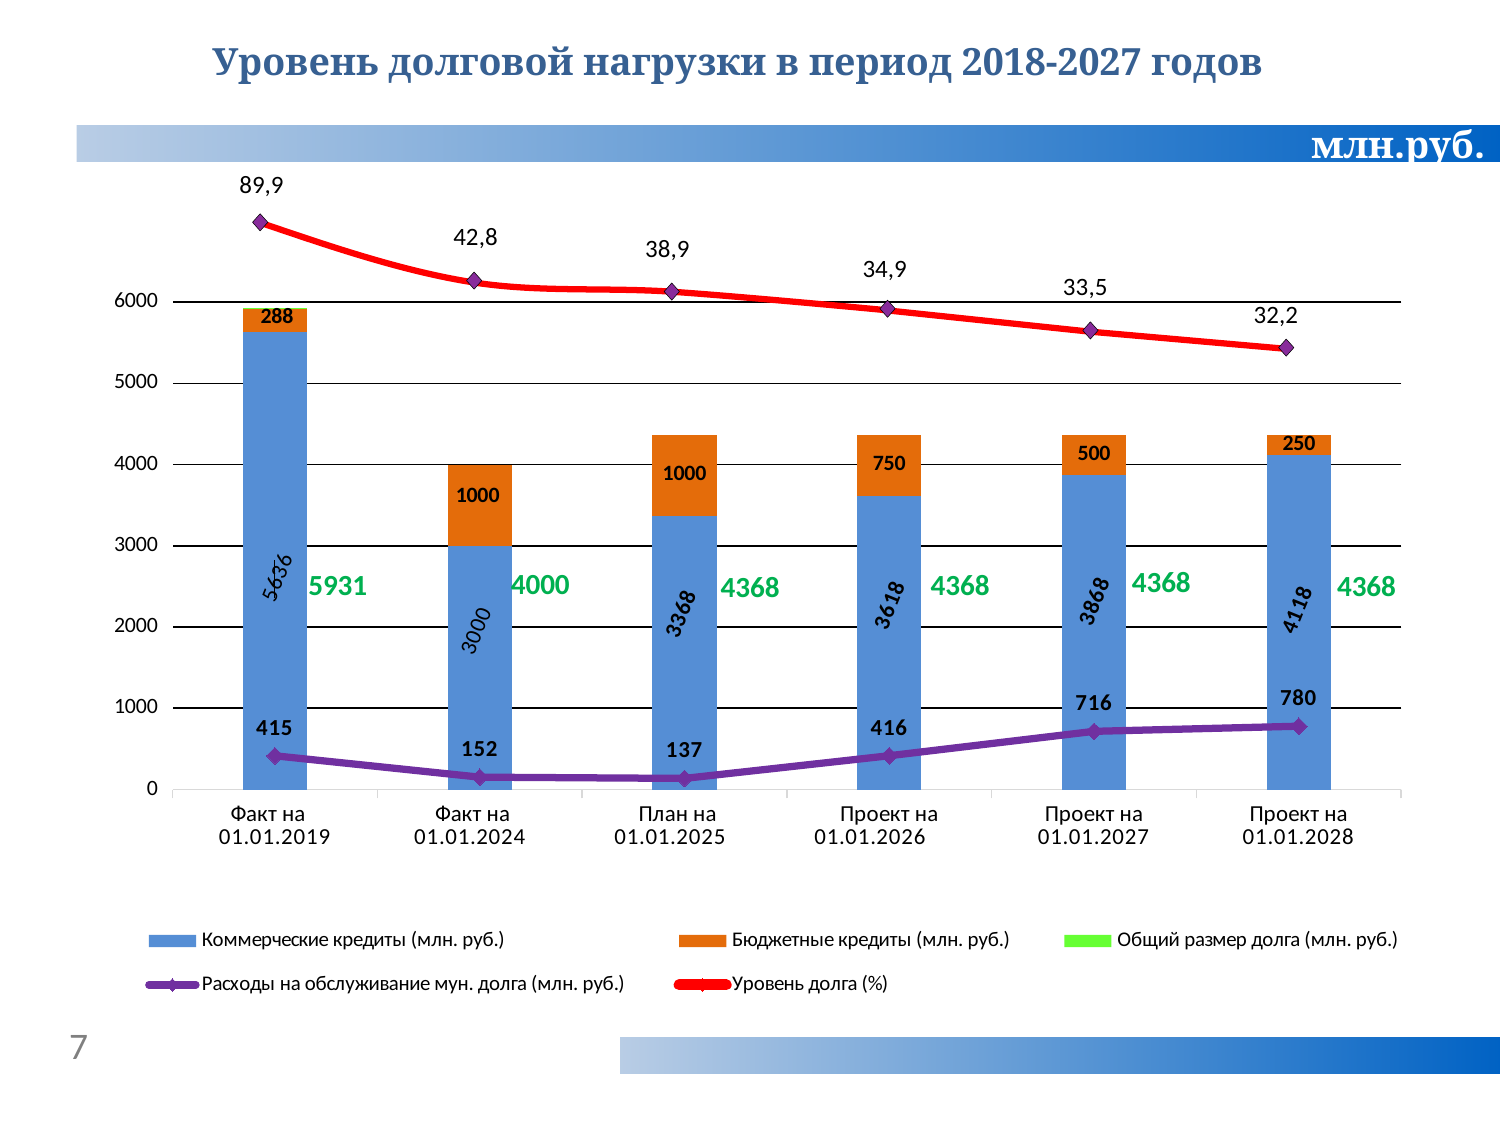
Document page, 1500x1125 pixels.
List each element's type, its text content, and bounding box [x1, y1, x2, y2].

chart [100, 266, 1448, 1021]
text_box 42,8 [432, 212, 516, 253]
text_box Уровень долговой нагрузки в период 2018-2027 годов [64, 30, 1412, 91]
text_box [250, 211, 270, 234]
text_box 89,9 [218, 161, 302, 206]
text_box млн.руб. [75, 124, 1500, 163]
text_box [618, 1036, 1500, 1075]
text_box 7 [54, 1014, 124, 1125]
text_box 34,9 [847, 245, 928, 265]
text_box 38,9 [630, 224, 714, 265]
text_box [267, 223, 605, 265]
